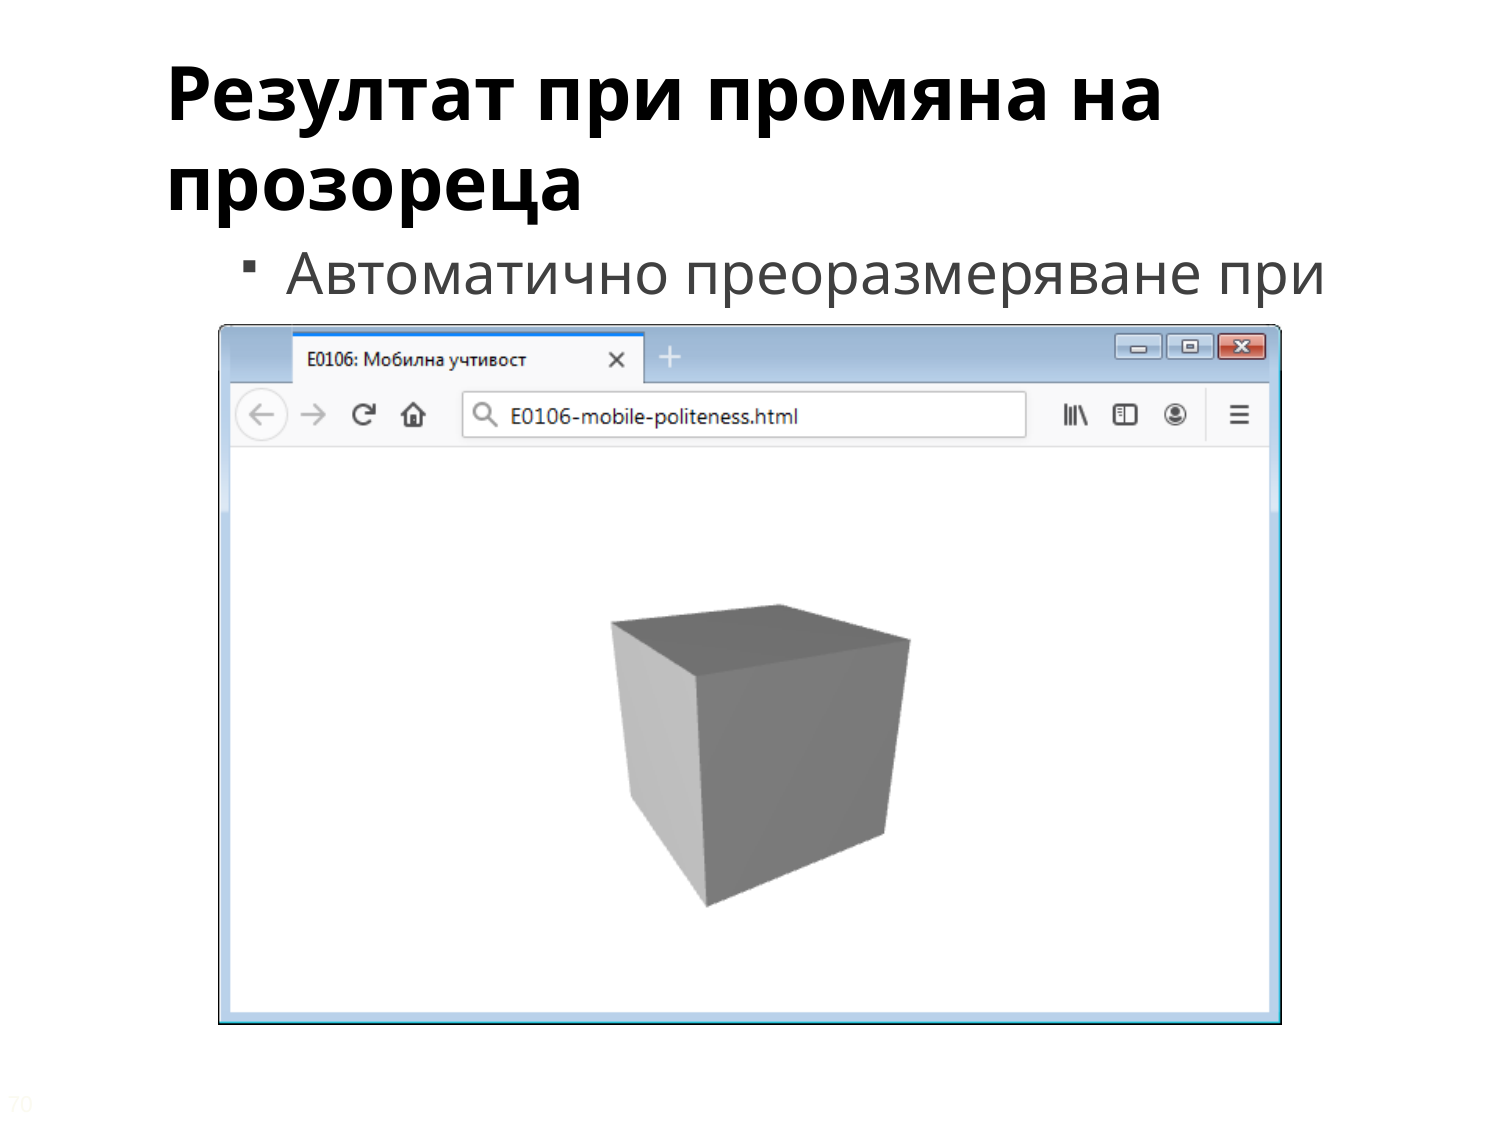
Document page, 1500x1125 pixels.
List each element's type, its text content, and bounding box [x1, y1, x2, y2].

list Резултат при промяна на прозореца Автоматично преоразмеряване при ръчна промяна на размера [150, 37, 1488, 1113]
picture [218, 324, 1282, 1026]
